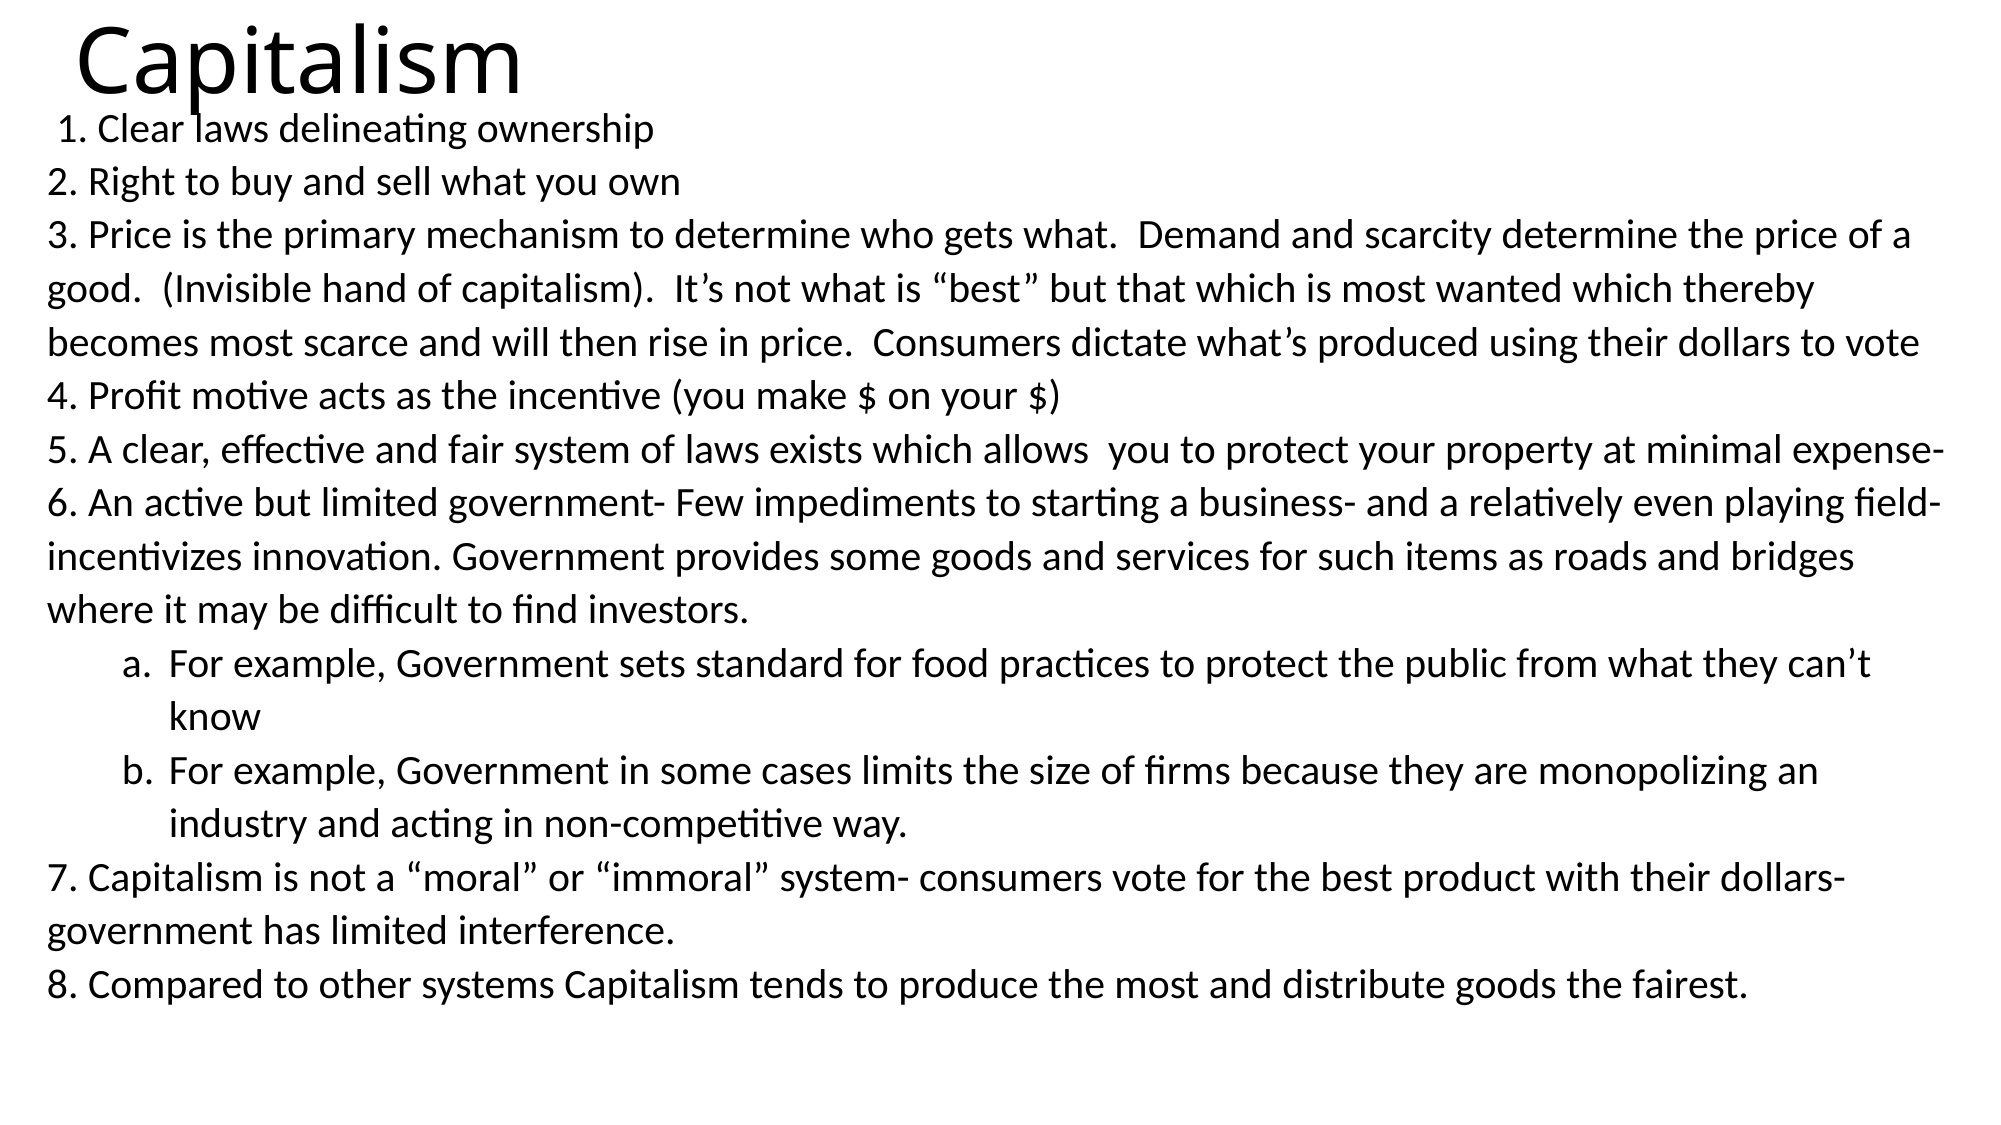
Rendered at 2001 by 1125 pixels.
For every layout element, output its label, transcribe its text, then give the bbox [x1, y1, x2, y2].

list 1. Clear laws delineating ownership 2. Right to buy and sell what you own 3. Price is the primary mechanism to determine who gets what. Demand and scarcity determine the price of a good. (Invisible hand of capitalism). It’s not what is “best” but that which is most wanted which thereby becomes most scarce and will then rise in price. Consumers dictate what’s produced using their dollars to vote 4. Profit motive acts as the incentive (you make $ on your $) 5. A clear, effective and fair system of laws exists which allows you to protect your property at minimal expense- 6. An active but limited government- Few impediments to starting a business- and a relatively even playing field- incentivizes innovation. Government provides some goods and services for such items as roads and bridges where it may be difficult to find investors. For example, Government sets standard for food practices to protect the public from what they can’t know For example, Government in some cases limits the size of firms because they are monopolizing an industry and acting in non-competitive way. 7. Capitalism is not a “moral” or “immoral” system- consumers vote for the best product with their dollars- government has limited interference. 8. Compared to other systems Capitalism tends to produce the most and distribute goods the fairest. [31, 89, 1974, 1125]
title Capitalism [59, 0, 1797, 89]
